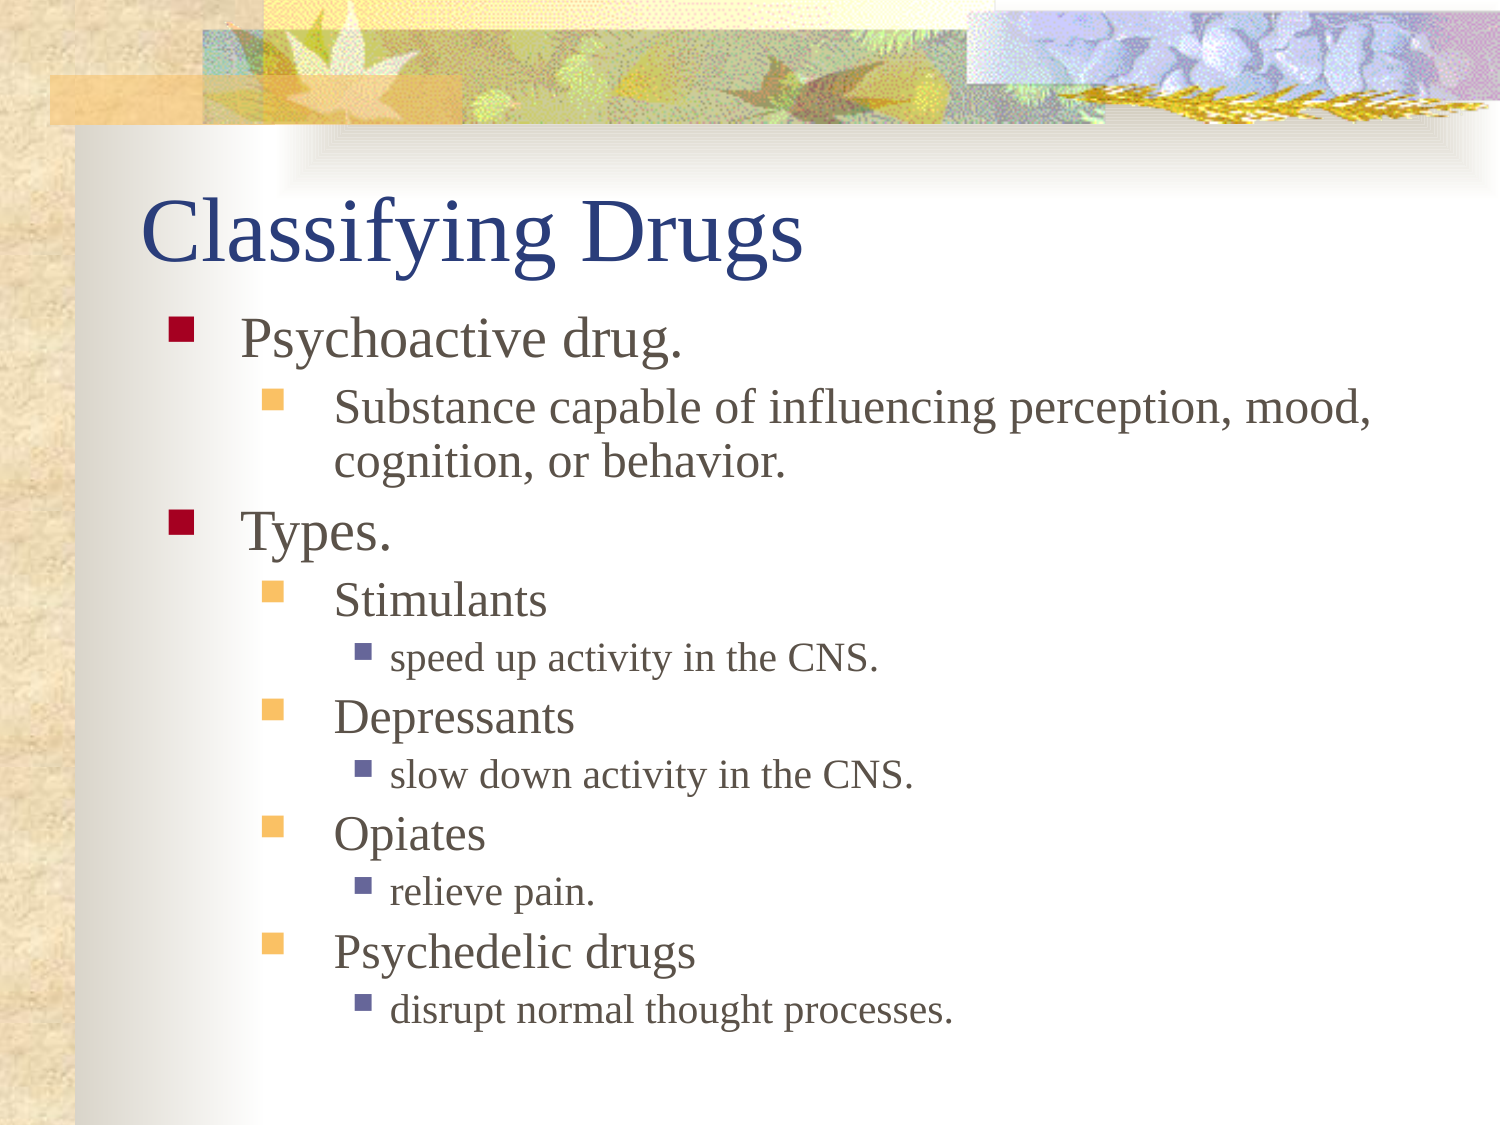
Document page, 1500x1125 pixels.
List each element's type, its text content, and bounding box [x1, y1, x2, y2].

picture [0, 0, 1500, 1125]
title Classifying Drugs [125, 137, 1450, 288]
list Psychoactive drug. Substance capable of influencing perception, mood, cognition, or behavior. Types. Stimulants speed up activity in the CNS. Depressants slow down activity in the CNS. Opiates relieve pain. Psychedelic drugs disrupt normal thought processes. [150, 299, 1425, 975]
